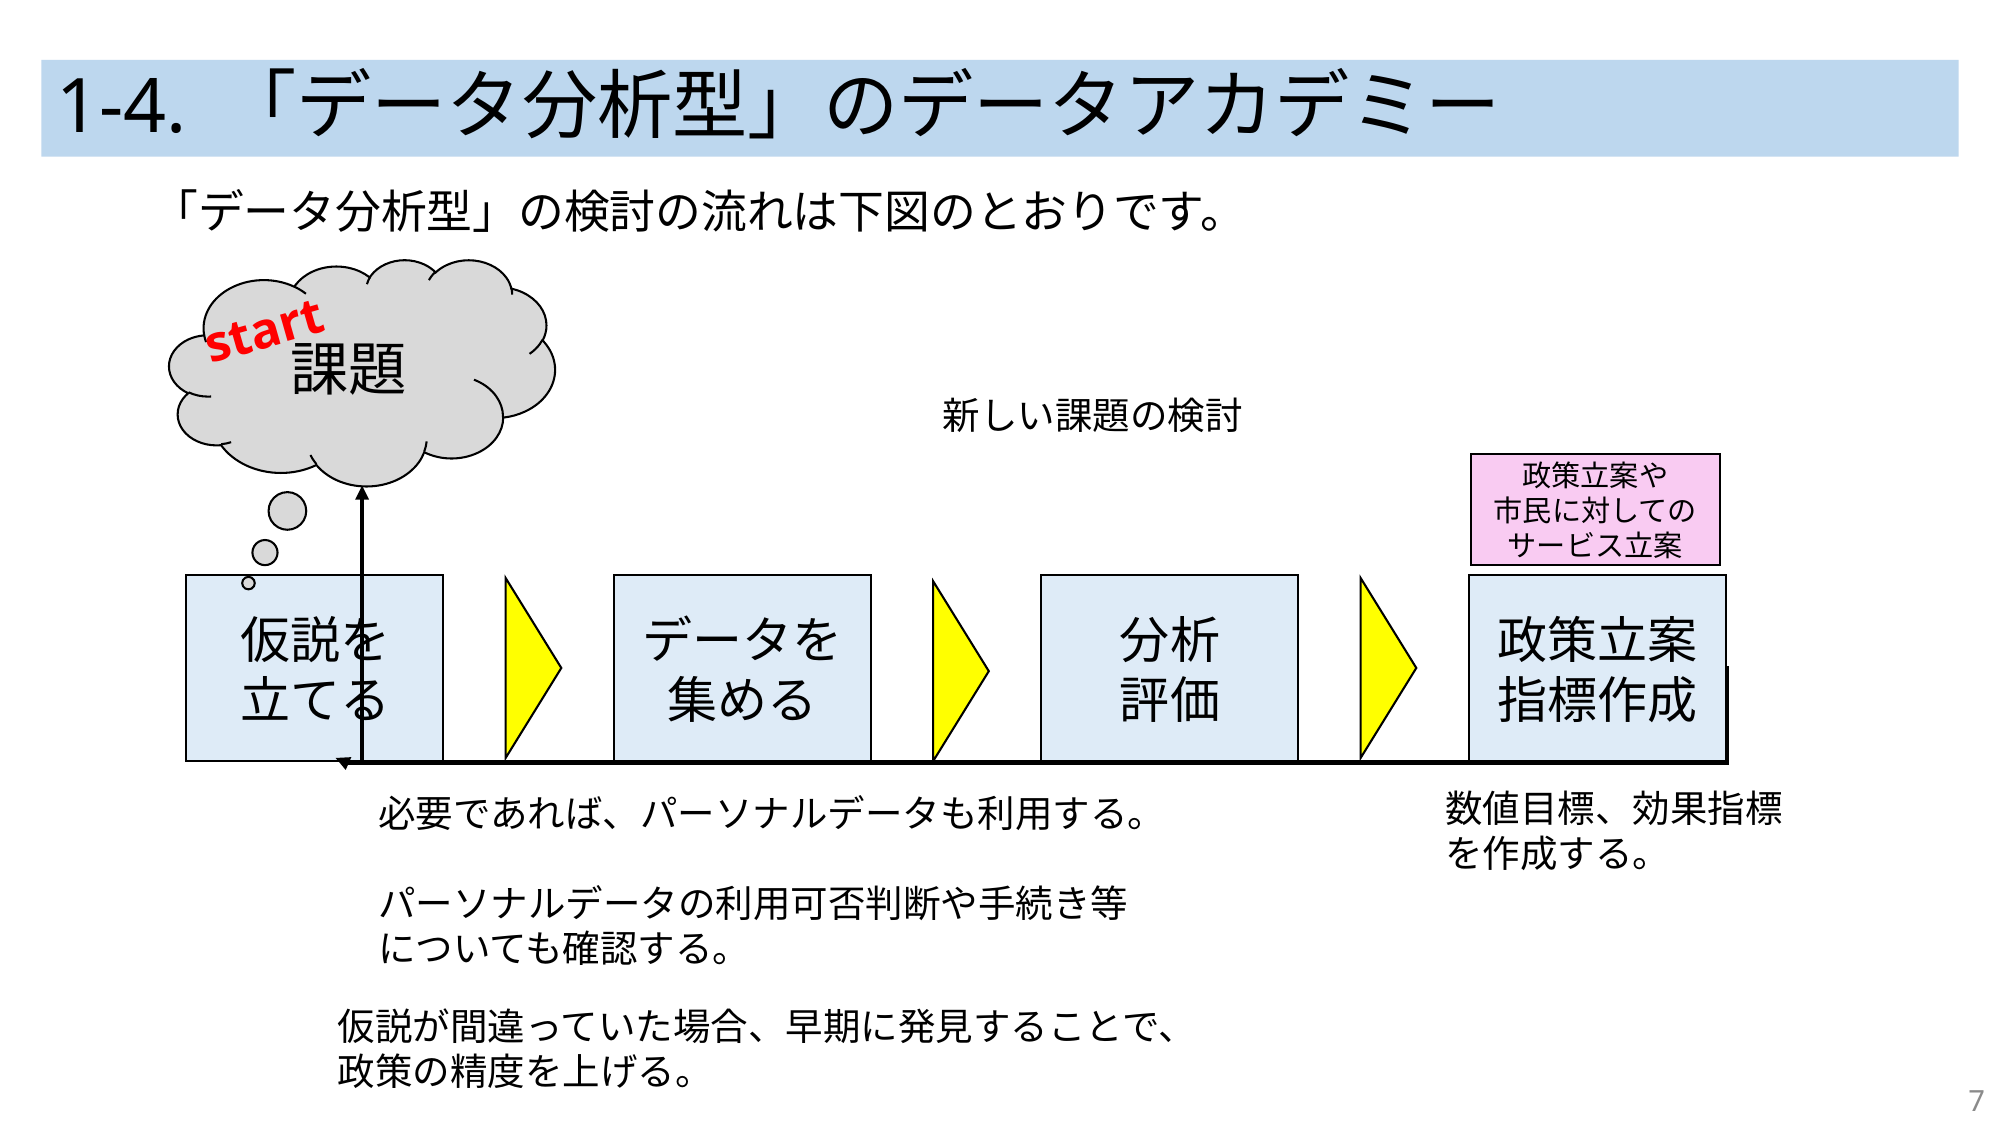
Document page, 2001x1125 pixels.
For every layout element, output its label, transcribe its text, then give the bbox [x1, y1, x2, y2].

text_box 政策立案 指標作成 [1468, 668, 1725, 760]
text_box 課題 [267, 491, 308, 531]
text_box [755, 372, 1727, 668]
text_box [751, 342, 755, 1125]
text_box 仮説を 立てる [185, 574, 360, 762]
text_box [932, 668, 991, 760]
text_box 課題 [251, 538, 279, 567]
slide_number 7 [1550, 1071, 2000, 1125]
text_box データを集める [755, 668, 872, 760]
list 「データ分析型」の検討の流れは下図のとおりです。 [137, 181, 1863, 1014]
text_box 仮説が間違っていた場合、早期に発見することで、 政策の精度を上げる。 [755, 995, 1211, 1100]
text_box 必要であれば、パーソナルデータも利用する。 パーソナルデータの利用可否判断や手続き等についても確認する。 [363, 782, 751, 978]
text_box 仮説が間違っていた場合、早期に発見することで、 政策の精度を上げる。 [322, 995, 751, 1100]
text_box 数値目標、効果指標 を作成する。 [1430, 777, 1798, 883]
text_box [504, 574, 563, 760]
title 1-4. 「データ分析型」のデータアカデミー [41, 59, 1959, 157]
text_box [1359, 668, 1418, 760]
text_box 必要であれば、パーソナルデータも利用する。 パーソナルデータの利用可否判断や手続き等についても確認する。 [755, 782, 1170, 978]
text_box 課題 [241, 575, 256, 591]
text_box 分析 評価 [1040, 668, 1299, 760]
text_box start [180, 271, 346, 385]
text_box 課題 [167, 259, 557, 488]
text_box 仮説を 立てる [364, 574, 444, 760]
text_box データを集める [613, 668, 751, 760]
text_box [554, 372, 751, 668]
